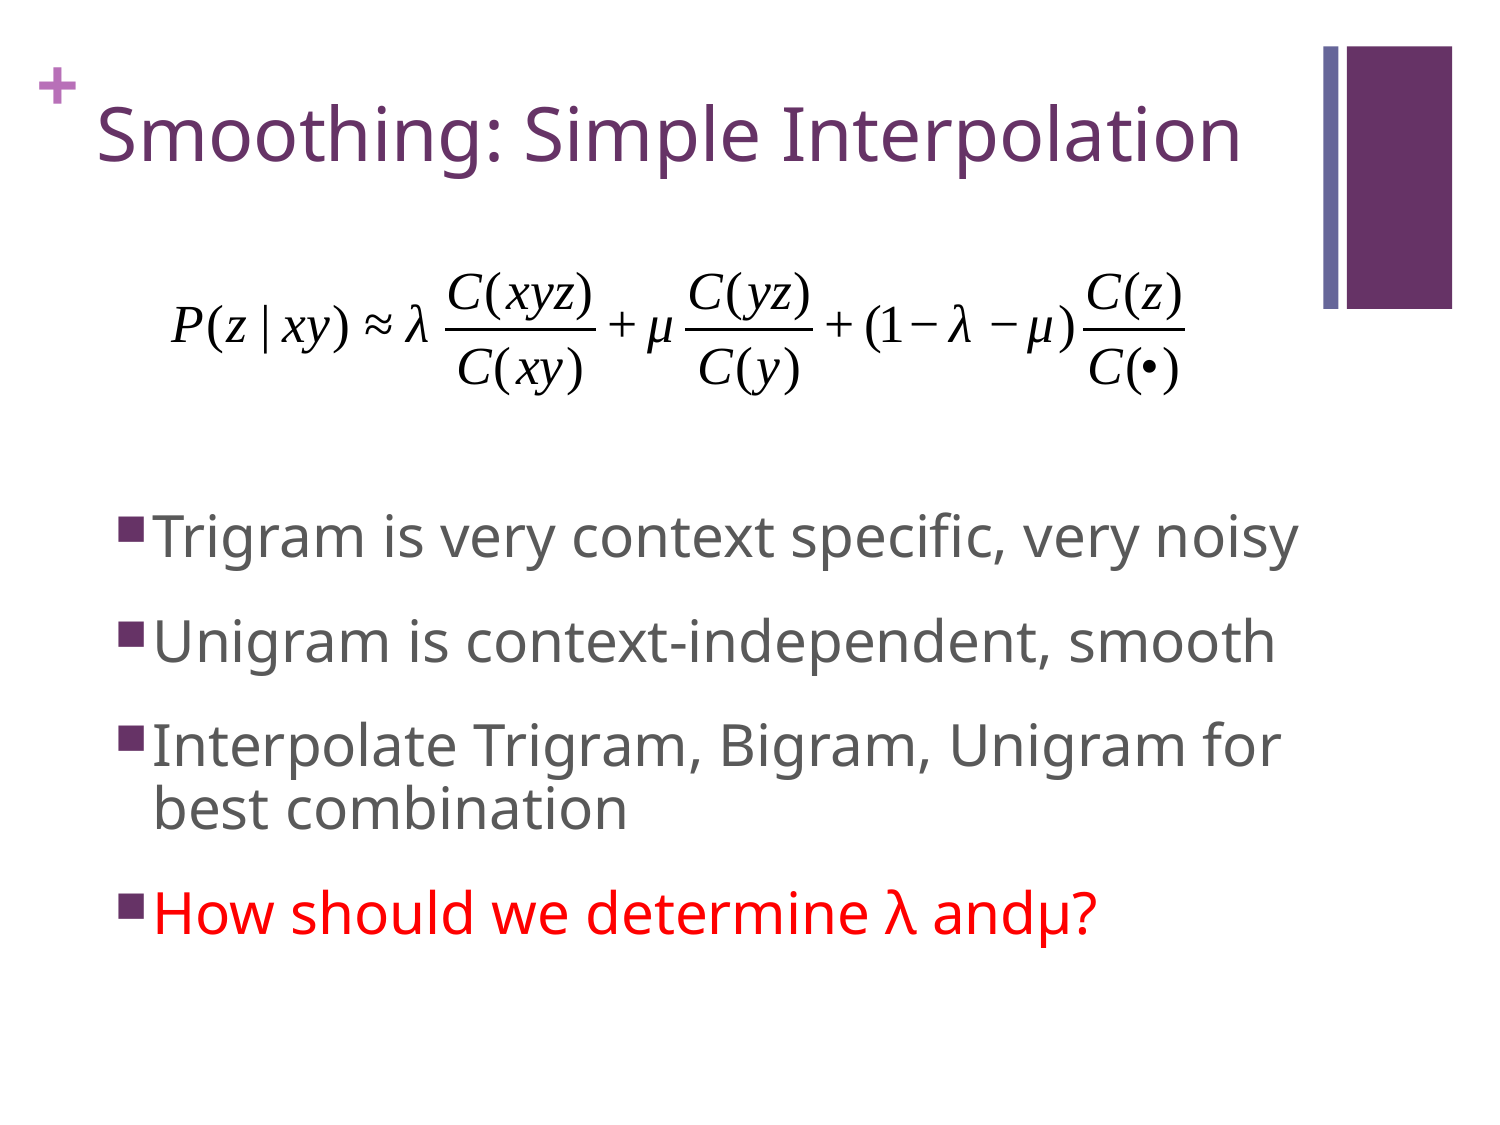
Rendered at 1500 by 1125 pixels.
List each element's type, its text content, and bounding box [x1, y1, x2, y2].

list Trigram is very context specific, very noisy Unigram is context-independent, smooth Interpolate Trigram, Bigram, Unigram for best combination How should we determine λ andμ? [99, 500, 1375, 963]
title Smoothing: Simple Interpolation [81, 79, 1322, 263]
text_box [161, 261, 1191, 402]
